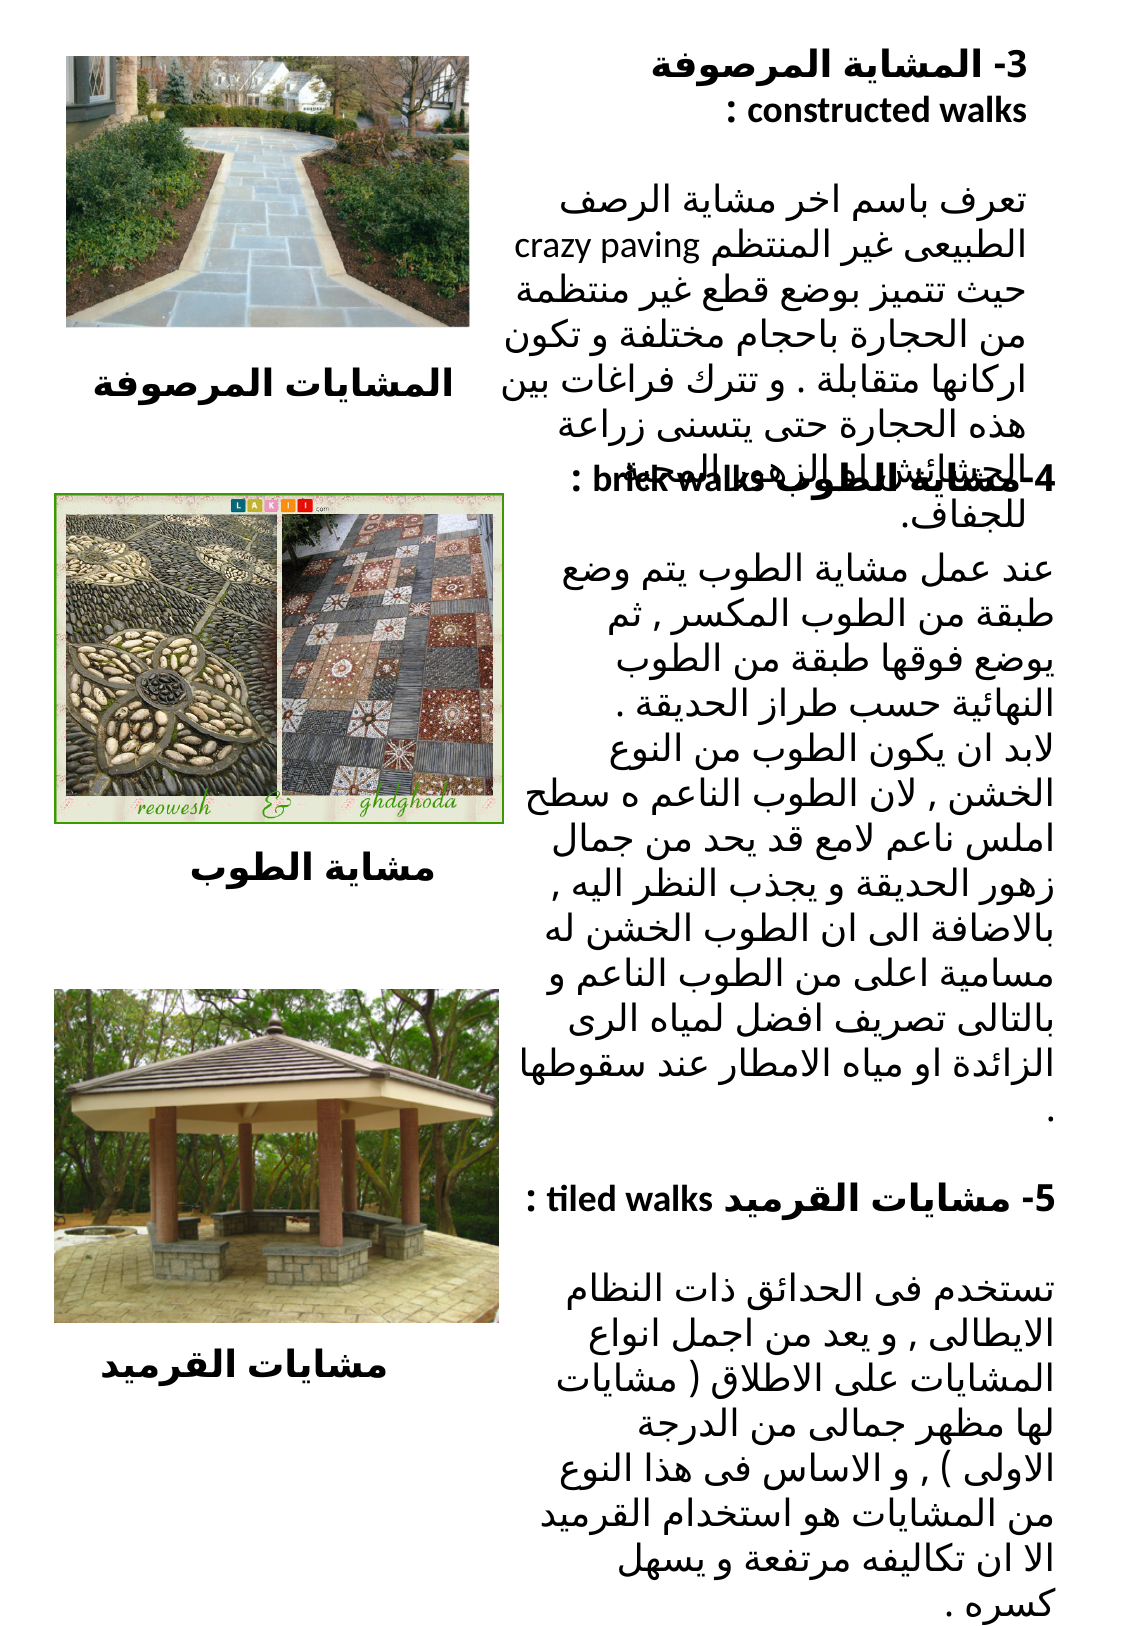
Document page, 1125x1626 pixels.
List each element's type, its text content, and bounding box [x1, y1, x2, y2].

text_box مشايات القرميد [85, 1332, 404, 1392]
text_box 3- المشاية المرصوفة constructed walks : تعرف باسم اخر مشاية الرصف الطبيعى غير المنتظم crazy paving حيث تتميز بوضع قطع غير منتظمة من الحجارة باحجام مختلفة و تكون اركانها متقابلة . و تترك فراغات بين هذه الحجارة حتى يتسنى زراعة الحشائش او الزهور المحبة للجفاف. [479, 32, 1043, 543]
picture [54, 493, 504, 824]
text_box مشاية الطوب [165, 836, 451, 896]
picture [66, 56, 470, 329]
text_box المشايات المرصوفة [77, 351, 470, 412]
picture [54, 989, 500, 1324]
text_box 4-مشاية الطوب brick walks : عند عمل مشاية الطوب يتم وضع طبقة من الطوب المكسر , ثم يوضع فوقها طبقة من الطوب النهائية حسب طراز الحديقة . لابد ان يكون الطوب من النوع الخشن , لان الطوب الناعم ه سطح املس ناعم لامع قد يحد من جمال زهور الحديقة و يجذب النظر اليه , بالاضافة الى ان الطوب الخشن له مسامية اعلى من الطوب الناعم و بالتالى تصريف افضل لمياه الرى الزائدة او مياه الامطار عند سقوطها . 5- مشايات القرميد tiled walks : تستخدم فى الحدائق ذات النظام الايطالى , و يعد من اجمل انواع المشايات على الاطلاق ( مشايات لها مظهر جمالى من الدرجة الاولى ) , و الاساس فى هذا النوع من المشايات هو استخدام القرميد الا ان تكاليفه مرتفعة و يسهل كسره . [503, 446, 1071, 1625]
